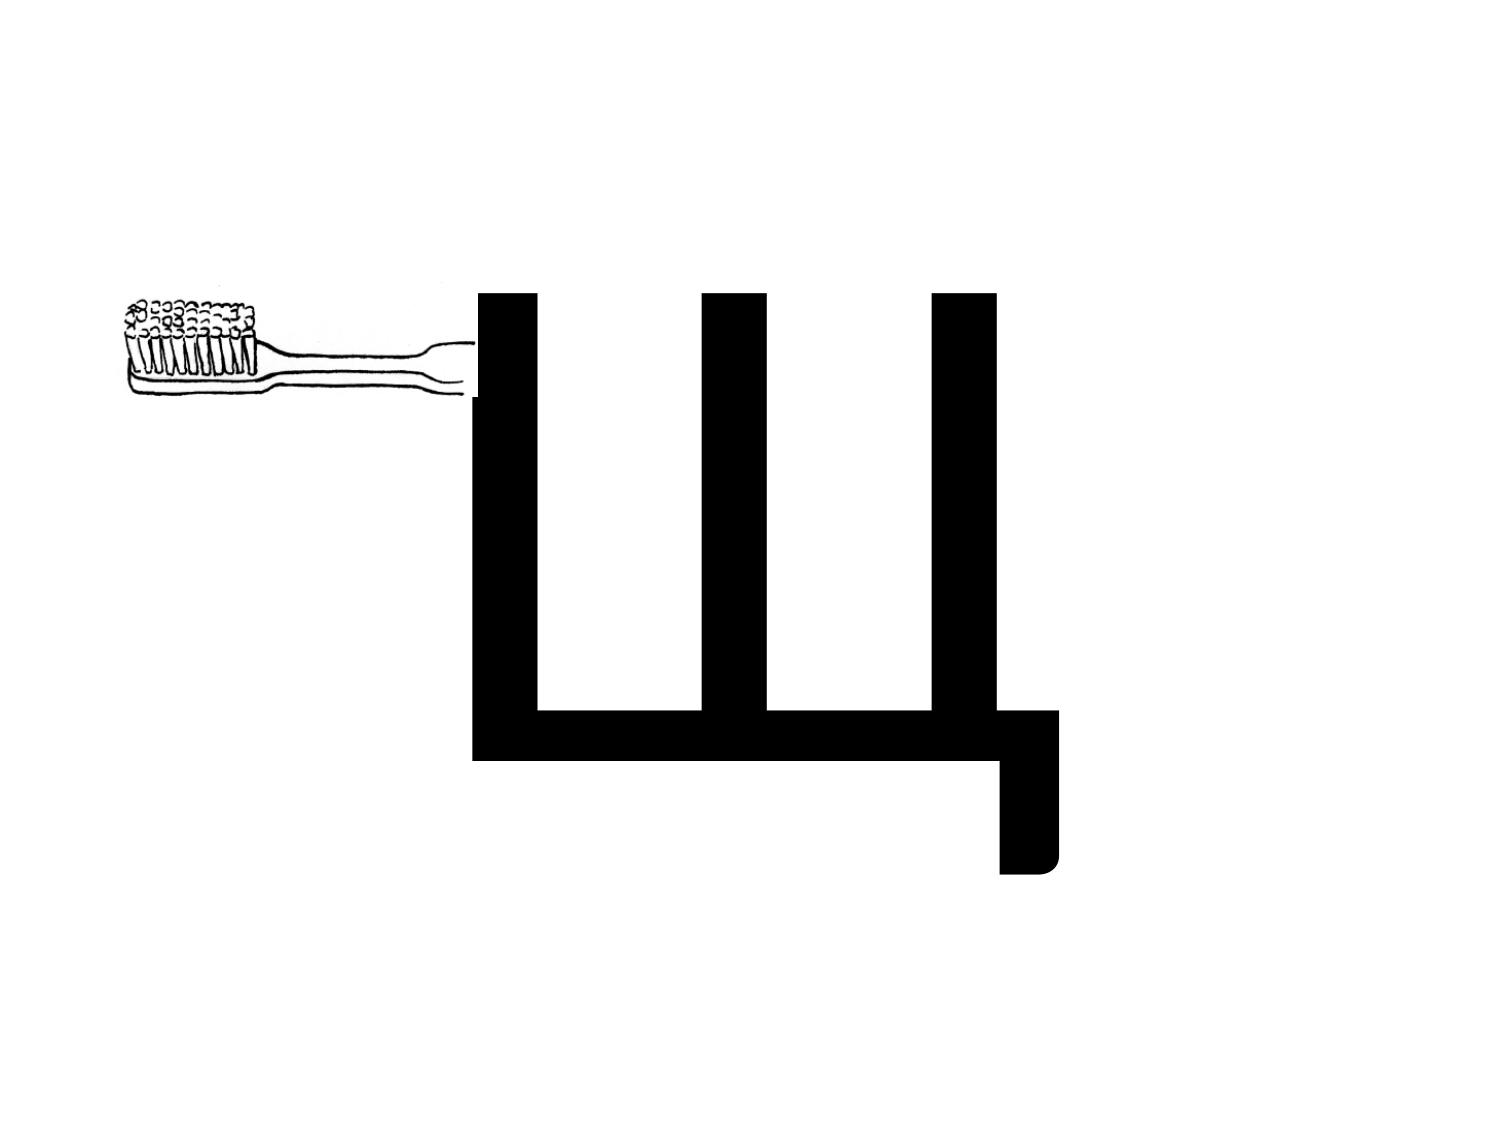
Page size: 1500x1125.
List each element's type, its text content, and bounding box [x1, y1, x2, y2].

title Щ [112, 349, 1388, 591]
picture [111, 278, 478, 398]
